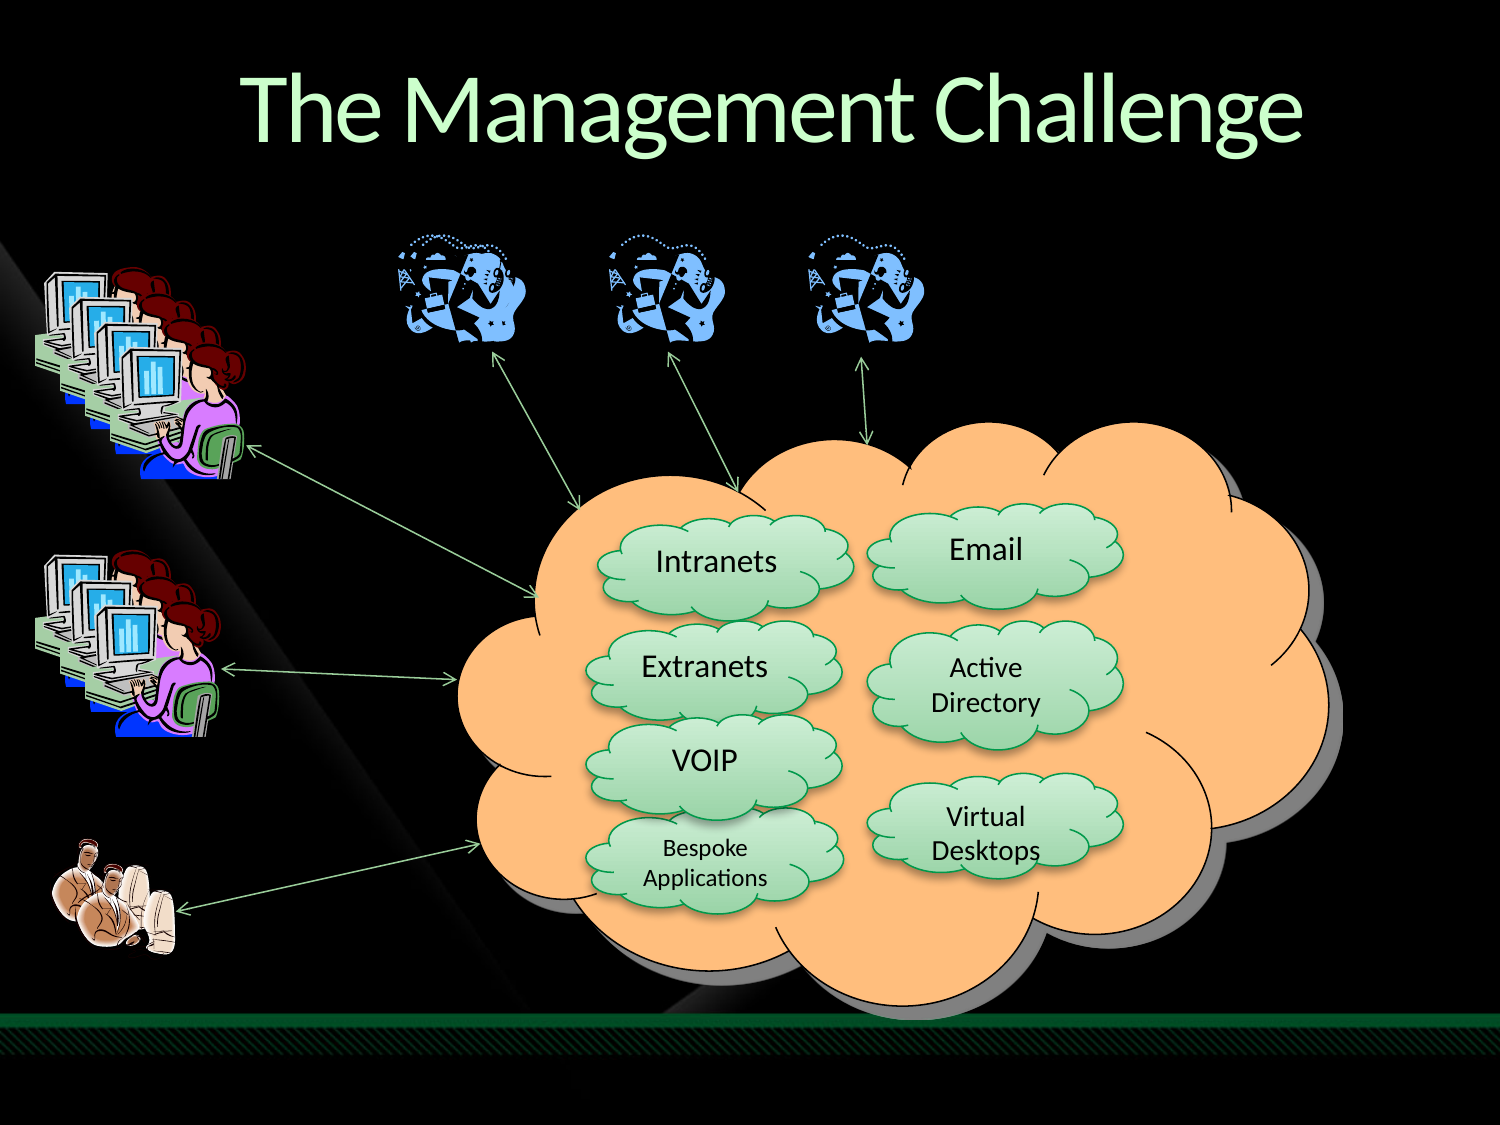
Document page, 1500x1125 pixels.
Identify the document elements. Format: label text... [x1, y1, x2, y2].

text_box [175, 843, 481, 912]
picture [0, 0, 1500, 1125]
title The Management Challenge [135, 56, 1411, 166]
text_box Bespoke Applications [585, 810, 845, 915]
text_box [819, 397, 909, 405]
text_box Intranets [596, 514, 855, 622]
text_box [245, 445, 540, 598]
text_box Email [866, 503, 1125, 611]
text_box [220, 668, 458, 680]
text_box Extranets [585, 620, 843, 721]
text_box Virtual Desktops [866, 772, 1125, 880]
text_box [456, 421, 1329, 1007]
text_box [456, 386, 616, 476]
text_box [632, 386, 774, 458]
text_box Active Directory [866, 620, 1125, 751]
text_box VOIP [585, 714, 843, 821]
